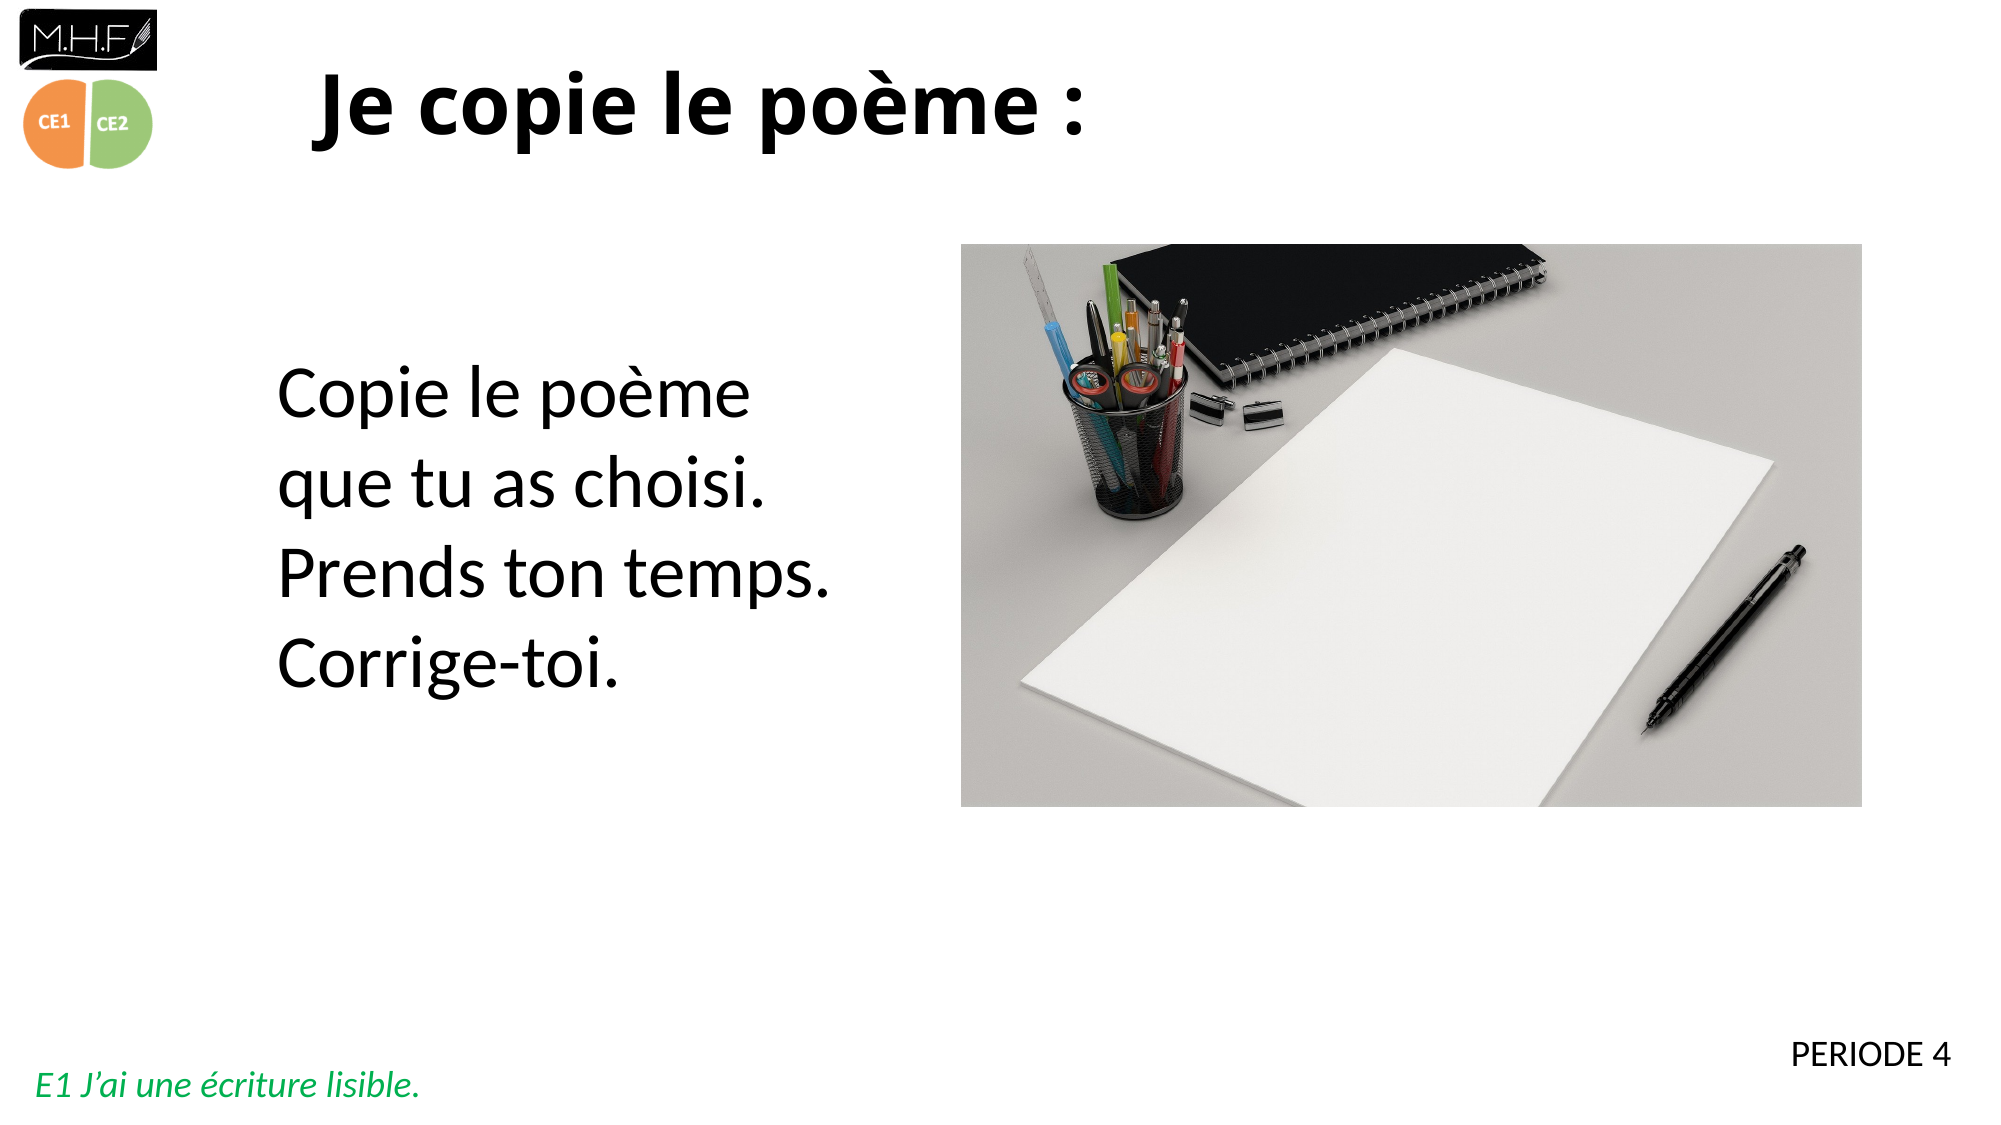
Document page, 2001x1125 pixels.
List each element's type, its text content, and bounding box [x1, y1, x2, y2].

text_box PERIODE 4 [1362, 1021, 1967, 1082]
text_box E1 J’ai une écriture lisible. [19, 1052, 646, 1125]
picture [1, 7, 177, 207]
text_box Je copie le poème : [303, 7, 1549, 208]
picture [961, 244, 1862, 807]
text_box Copie le poème que tu as choisi. Prends ton temps. Corrige-toi. [262, 334, 889, 845]
